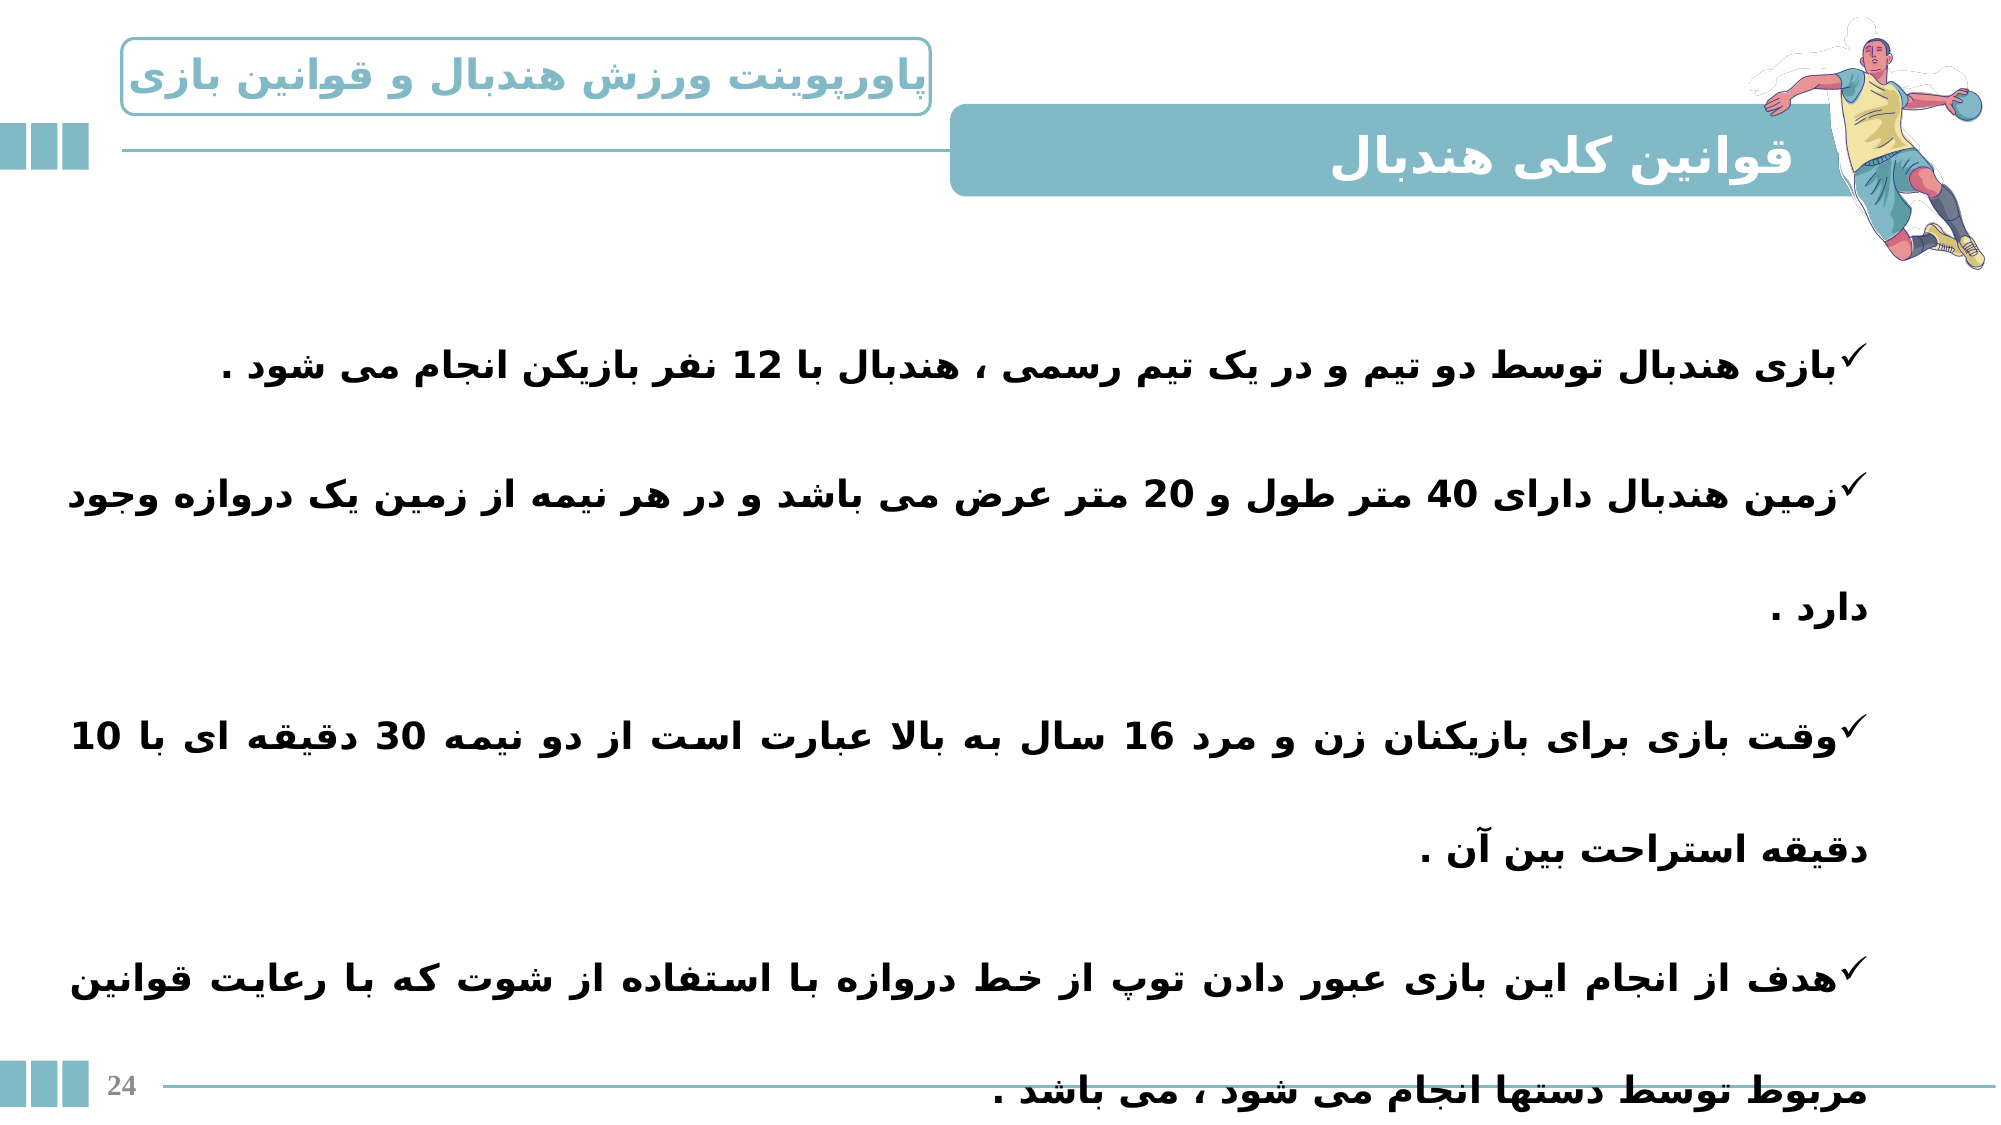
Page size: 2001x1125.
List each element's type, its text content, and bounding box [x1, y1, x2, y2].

text_box بازی هندبال توسط دو تیم و در یک تیم رسمی ، هندبال با 12 نفر بازیکن انجام می شود . زمین هندبال دارای 40 متر طول و 20 متر عرض می باشد و در هر نیمه از زمین یک دروازه وجود دارد . وقت بازی برای بازیکنان زن و مرد 16 سال به بالا عبارت است از دو نیمه 30 دقیقه ای با 10 دقیقه استراحت بین آن . هدف از انجام این بازی عبور دادن توپ از خط دروازه با استفاده از شوت که با رعایت قوانین مربوط توسط دستها انجام می شود ، می باشد . توپ را می توان با پاسهای مختلف ( بالای سر ، سینه و ...) ، دریبل ، سه گام و .... با رعایت قوانین در زمین حرکت داد تا منجر به زدن گل شود ، هر گل در این بازی یک امتیاز محسوب می شود . [51, 266, 1884, 1125]
text_box پاورپوینت ورزش هندبال و قوانین بازی [113, 36, 943, 105]
picture [1749, 17, 1985, 270]
slide_number 24 [88, 1053, 156, 1114]
text_box قوانین کلی هندبال [1314, 111, 1811, 191]
